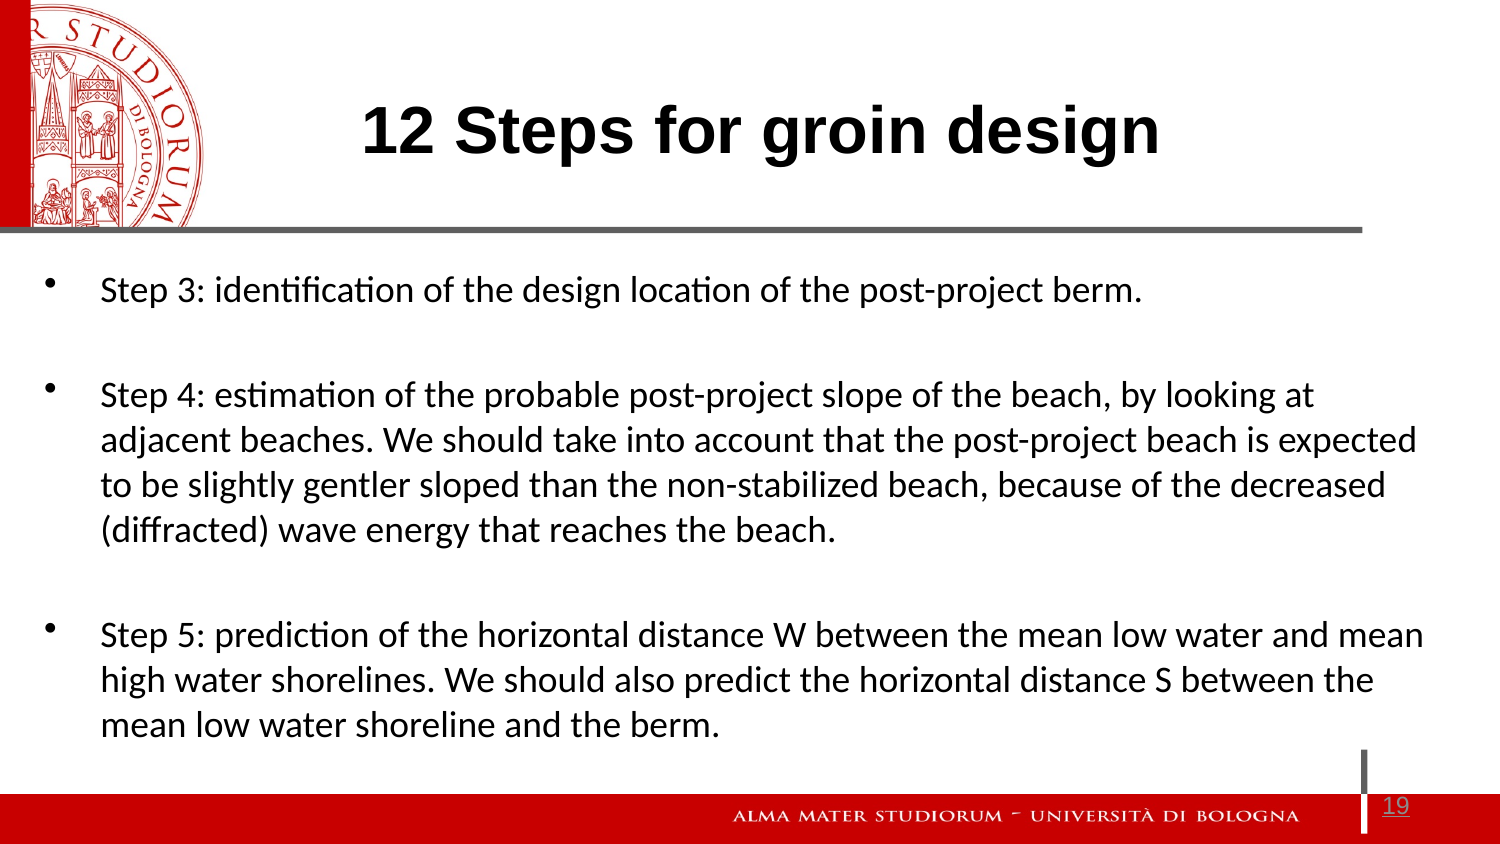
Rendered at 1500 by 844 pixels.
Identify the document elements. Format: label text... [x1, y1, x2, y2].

picture [0, 794, 1500, 844]
picture [31, 0, 211, 226]
slide_number 19 [1074, 782, 1425, 827]
list Step 3: identification of the design location of the post-project berm. Step 4: estimation of the probable post-project slope of the beach, by looking at adjacent beaches. We should take into account that the post-project beach is expected to be slightly gentler sloped than the non-stabilized beach, because of the decreased (diffracted) wave energy that reaches the beach. Step 5: prediction of the horizontal distance W between the mean low water and mean high water shorelines. We should also predict the horizontal distance S between the mean low water shoreline and the berm. [29, 257, 1447, 753]
text_box 12 Steps for groin design [194, 79, 1329, 174]
